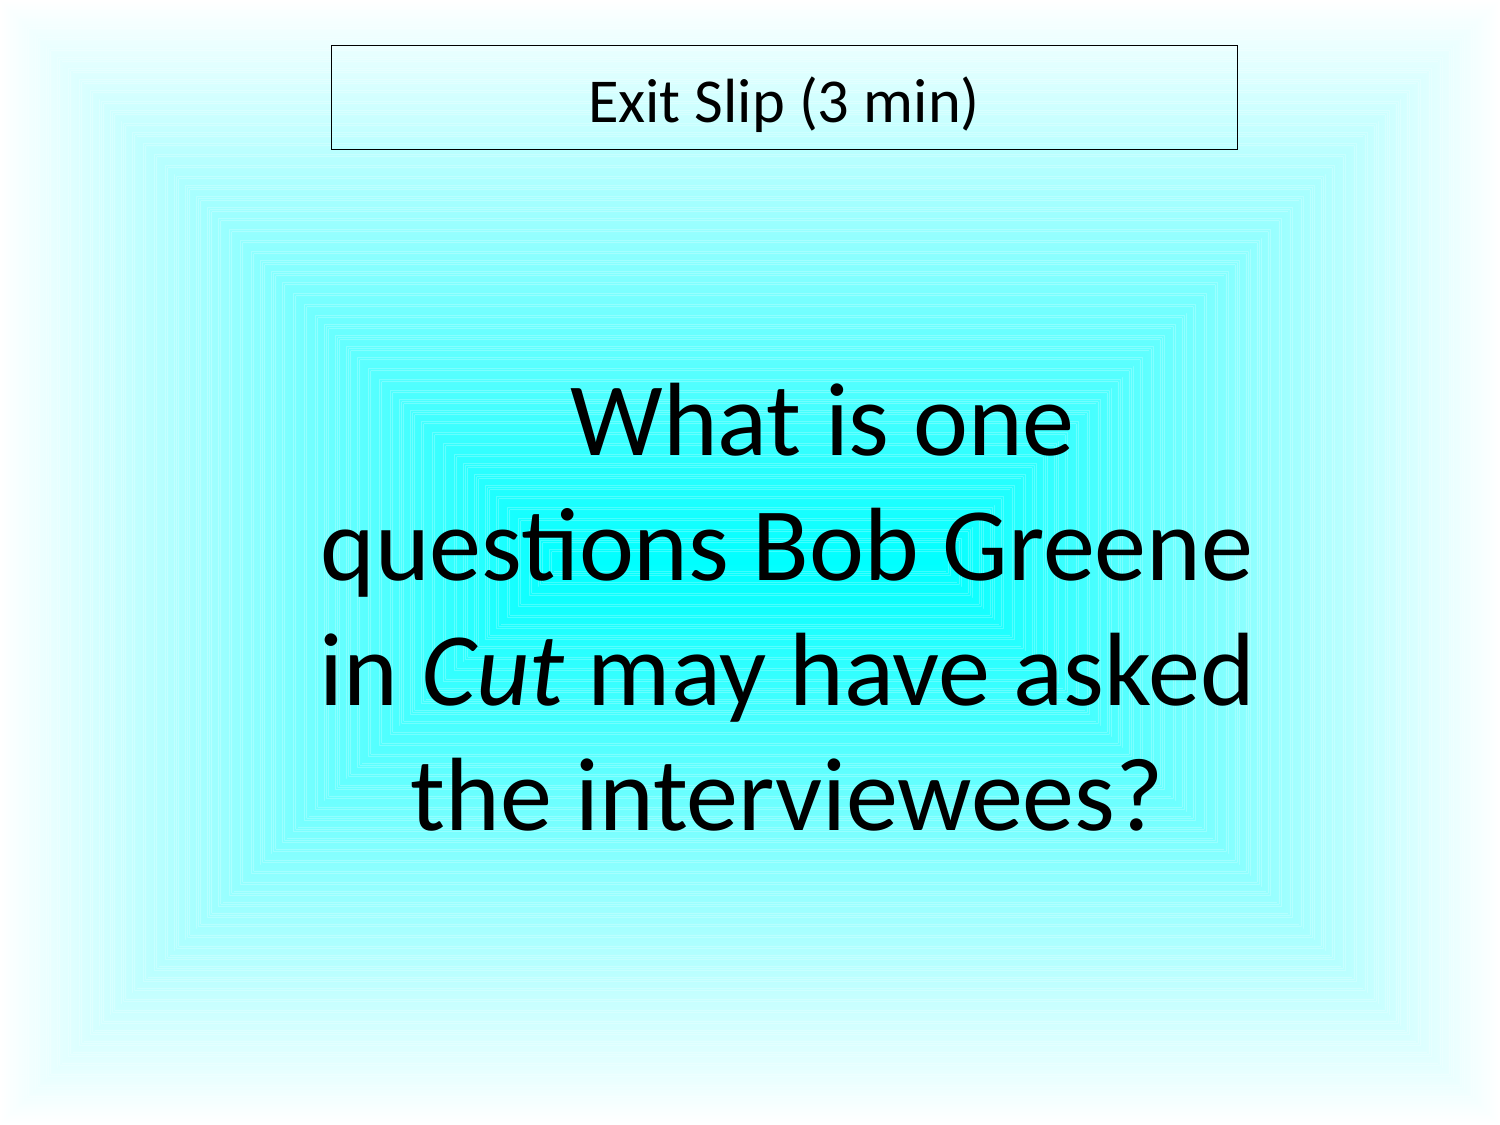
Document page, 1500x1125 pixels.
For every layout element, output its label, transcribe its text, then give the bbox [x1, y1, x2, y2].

text_box What is one questions Bob Greene in Cut may have asked the interviewees? [287, 343, 1288, 859]
text_box Exit Slip (3 min) [331, 45, 1238, 150]
